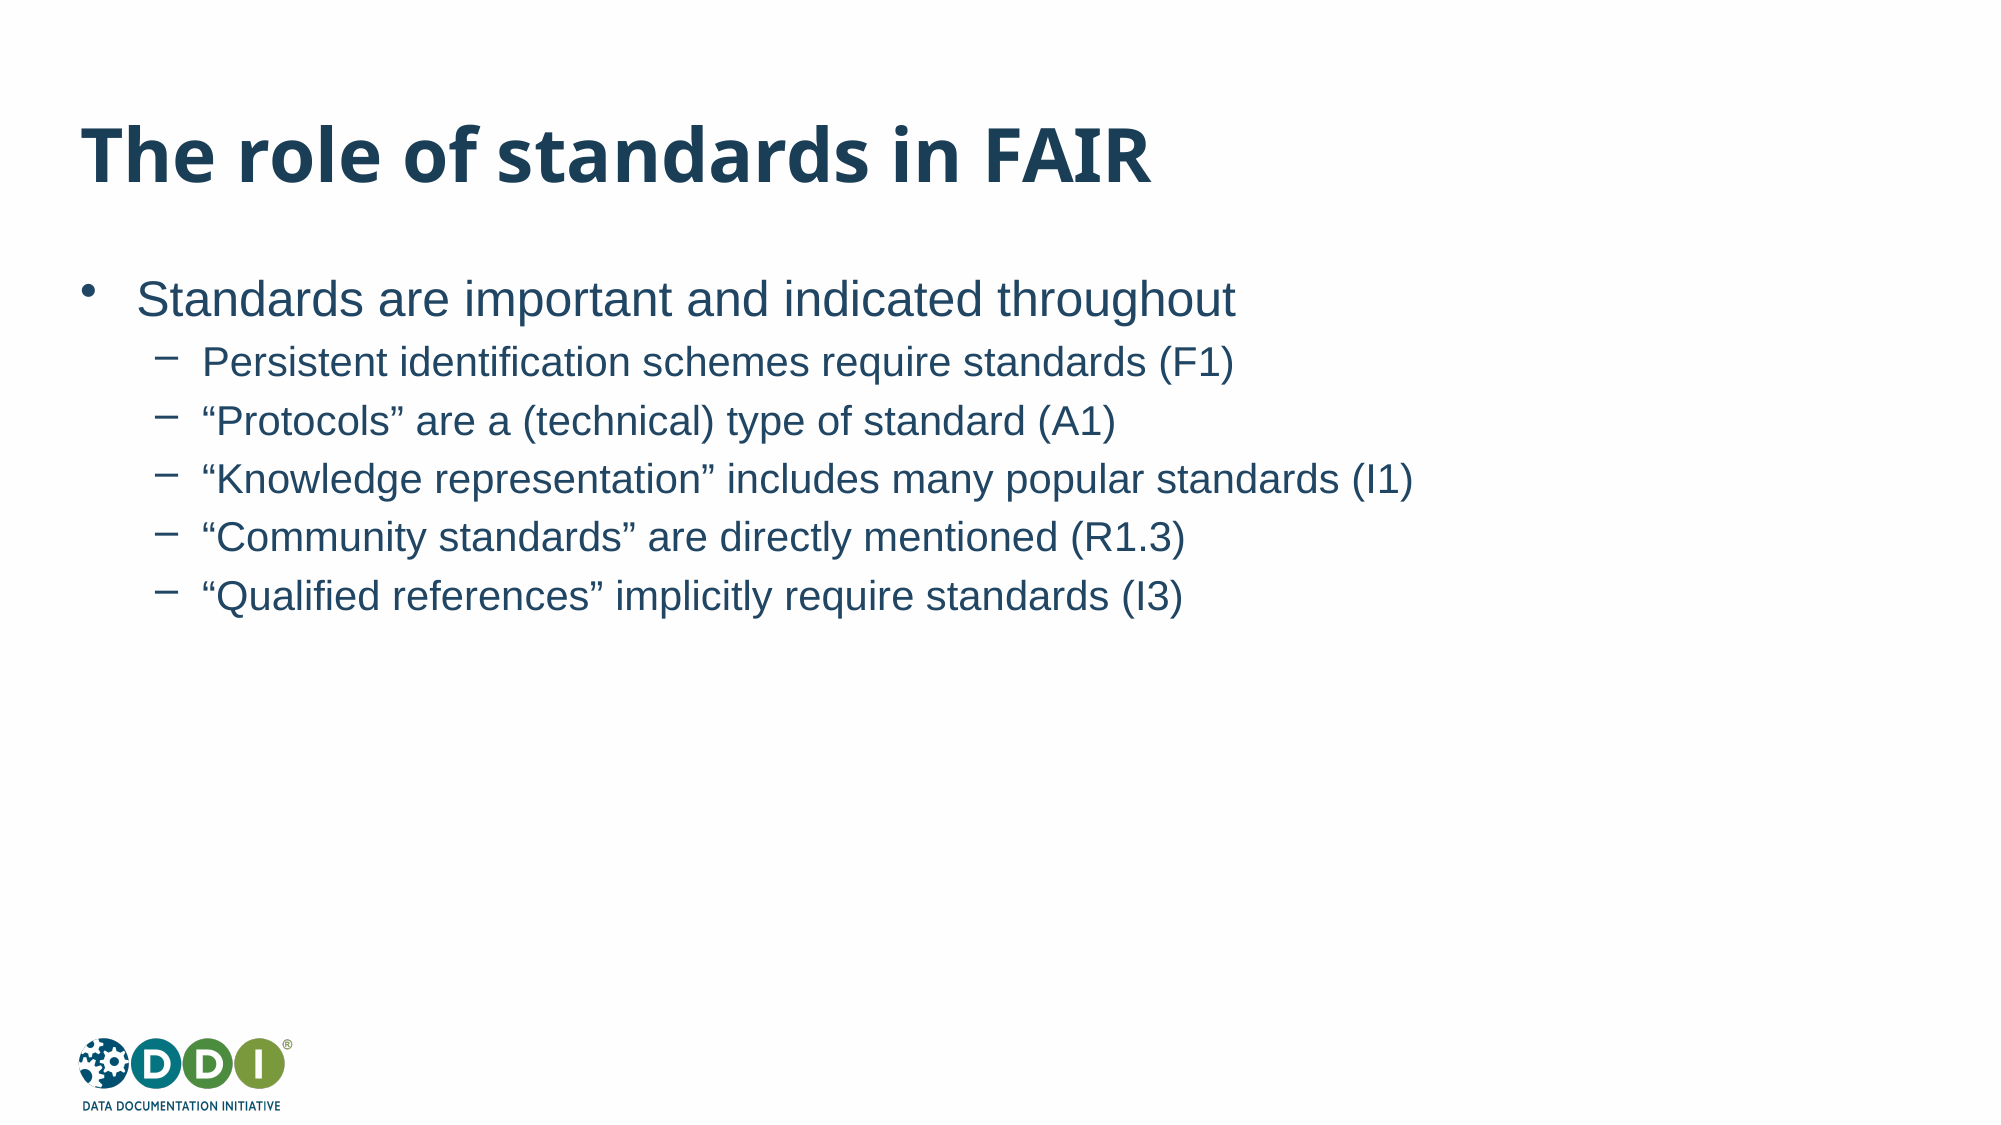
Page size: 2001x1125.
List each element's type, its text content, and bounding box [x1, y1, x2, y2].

picture [65, 1032, 305, 1115]
list Standards are important and indicated throughout Persistent identification schemes require standards (F1) “Protocols” are a (technical) type of standard (A1) “Knowledge representation” includes many popular standards (I1) “Community standards” are directly mentioned (R1.3) “Qualified references” implicitly require standards (I3) [65, 259, 1916, 1019]
title The role of standards in FAIR [65, 59, 1916, 247]
